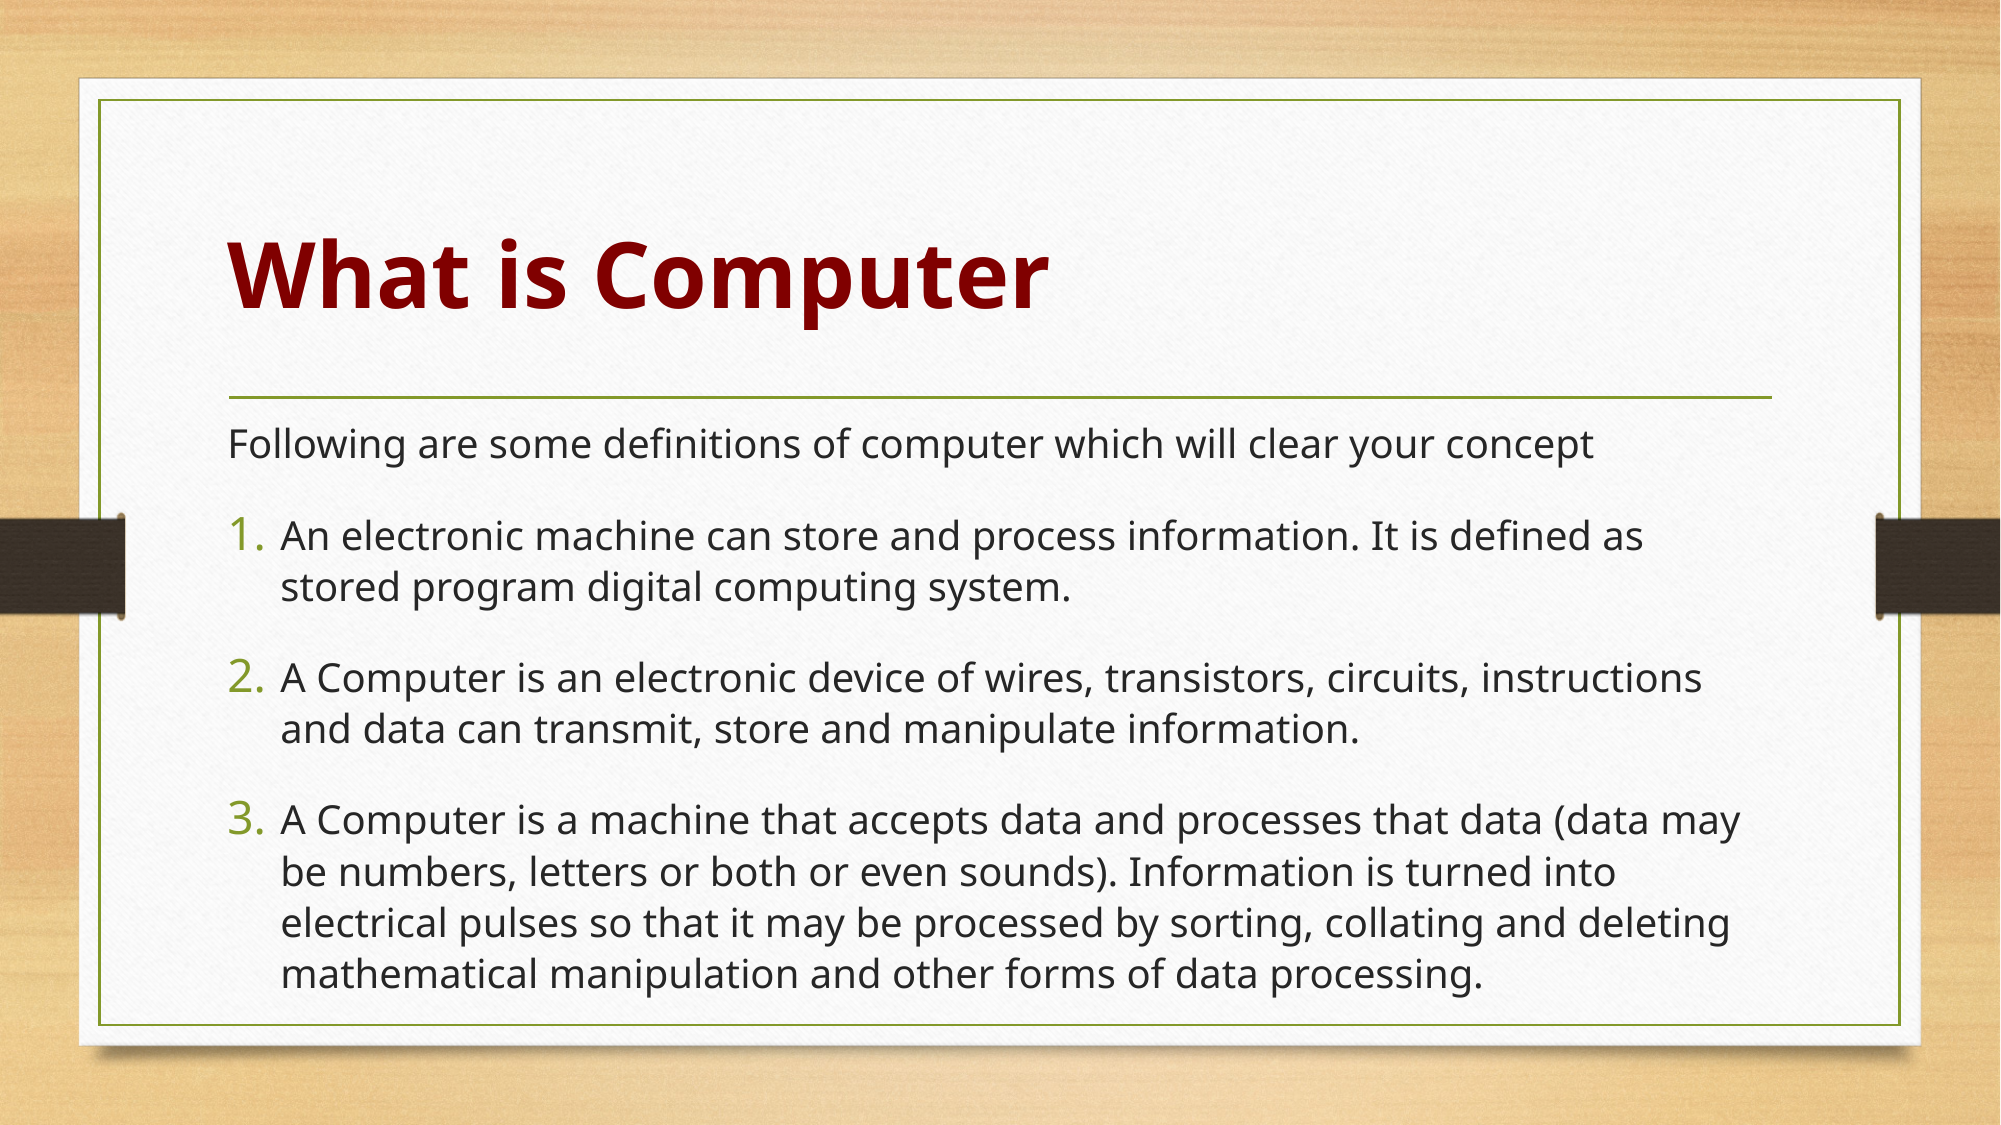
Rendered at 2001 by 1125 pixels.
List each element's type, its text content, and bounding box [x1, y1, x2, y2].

title What is Computer [212, 161, 1788, 375]
list Following are some definitions of computer which will clear your concept An electronic machine can store and process information. It is defined as stored program digital computing system. A Computer is an electronic device of wires, transistors, circuits, instructions and data can transmit, store and manipulate information. A Computer is a machine that accepts data and processes that data (data may be numbers, letters or both or even sounds). Information is turned into electrical pulses so that it may be processed by sorting, collating and deleting mathematical manipulation and other forms of data processing. [212, 408, 1788, 1017]
picture [0, 0, 2001, 1125]
